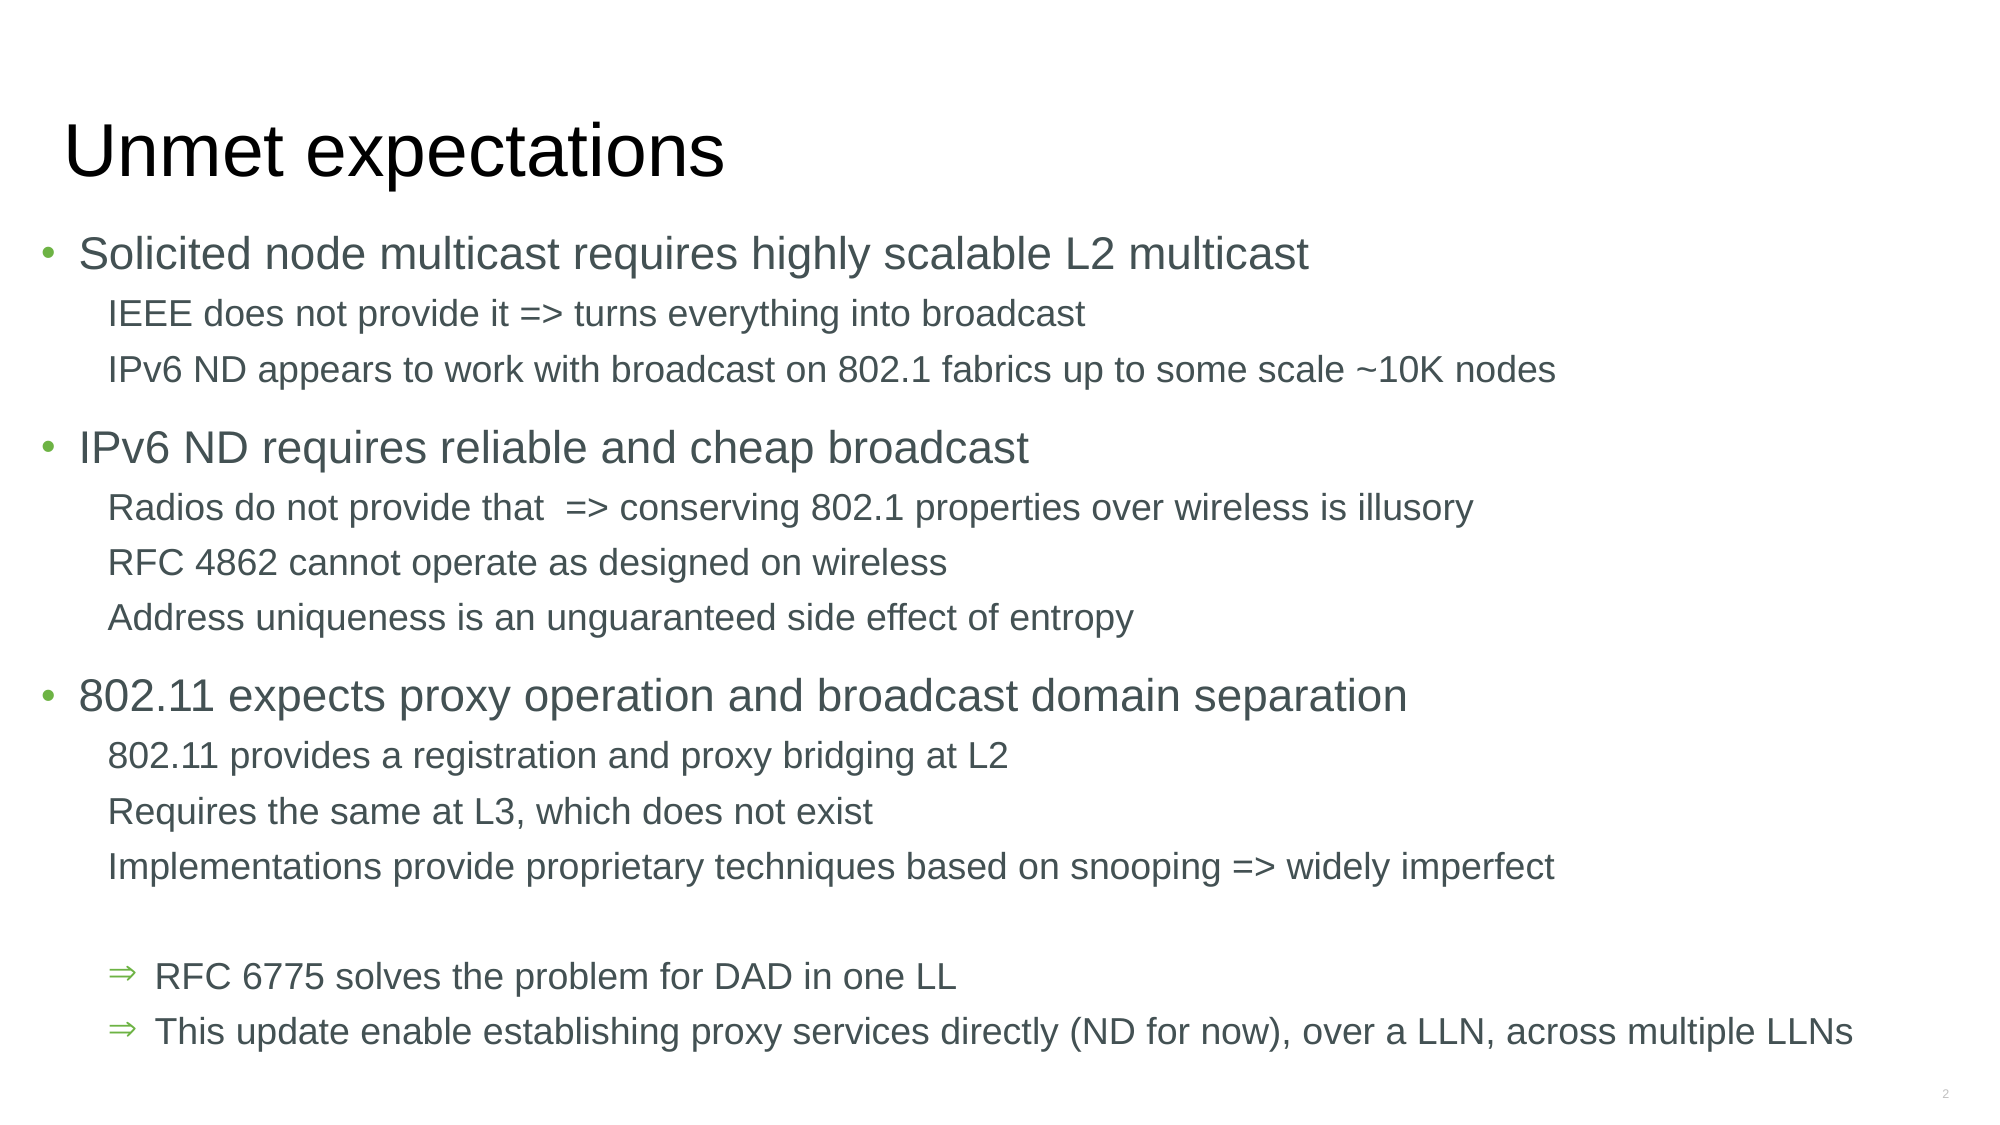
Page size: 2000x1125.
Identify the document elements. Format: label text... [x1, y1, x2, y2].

list Solicited node multicast requires highly scalable L2 multicast IEEE does not provide it => turns everything into broadcast IPv6 ND appears to work with broadcast on 802.1 fabrics up to some scale ~10K nodes IPv6 ND requires reliable and cheap broadcast Radios do not provide that => conserving 802.1 properties over wireless is illusory RFC 4862 cannot operate as designed on wireless Address uniqueness is an unguaranteed side effect of entropy 802.11 expects proxy operation and broadcast domain separation 802.11 provides a registration and proxy bridging at L2 Requires the same at L3, which does not exist Implementations provide proprietary techniques based on snooping => widely imperfect RFC 6775 solves the problem for DAD in one LL This update enable establishing proxy services directly (ND for now), over a LLN, across multiple LLNs [25, 220, 1926, 1076]
title Unmet expectations [50, 70, 1927, 209]
